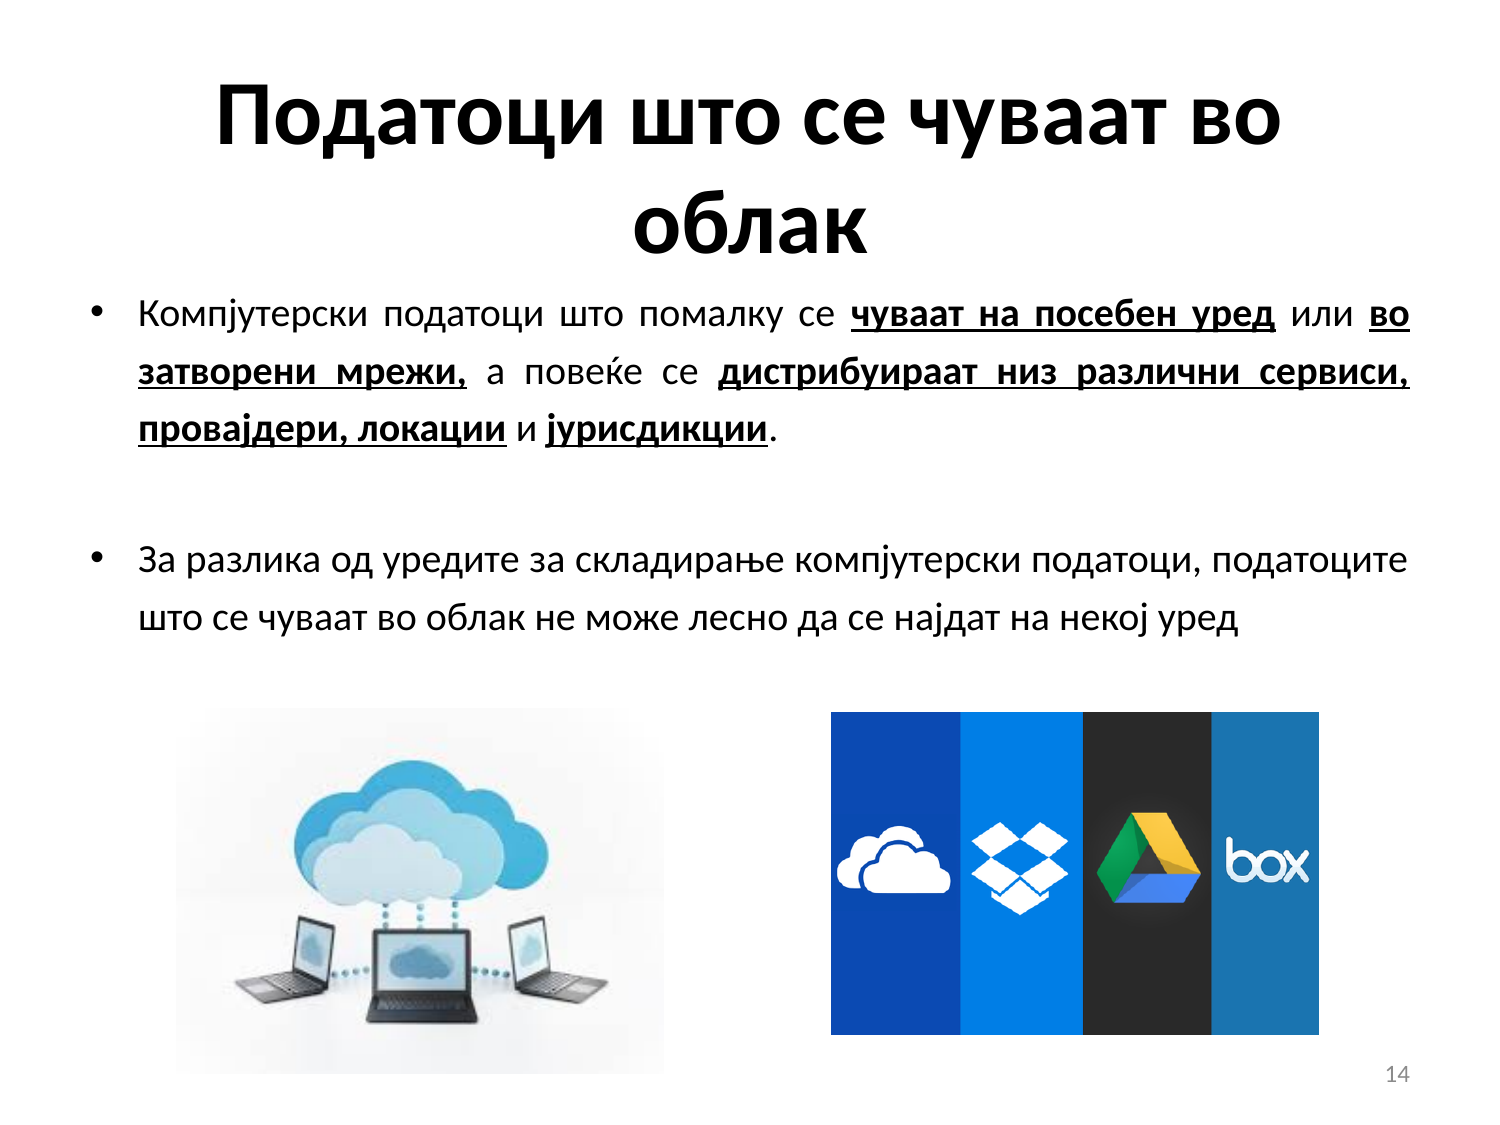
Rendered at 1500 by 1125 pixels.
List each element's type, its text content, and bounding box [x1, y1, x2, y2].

slide_number 14 [1074, 1042, 1425, 1103]
picture [831, 712, 1319, 1035]
picture [176, 708, 664, 1074]
list Компјутерски податоци што помалку се чуваат на посебен уред или во затворени мрежи, а повеќе се дистрибуираат низ различни сервиси, провајдери, локации и јурисдикции. За разлика од уредите за складирање компјутерски податоци, податоците што се чуваат во облак не може лесно да се најдат на некој уред [75, 269, 1425, 701]
title Податоци што се чуваат во облак [75, 45, 1425, 233]
